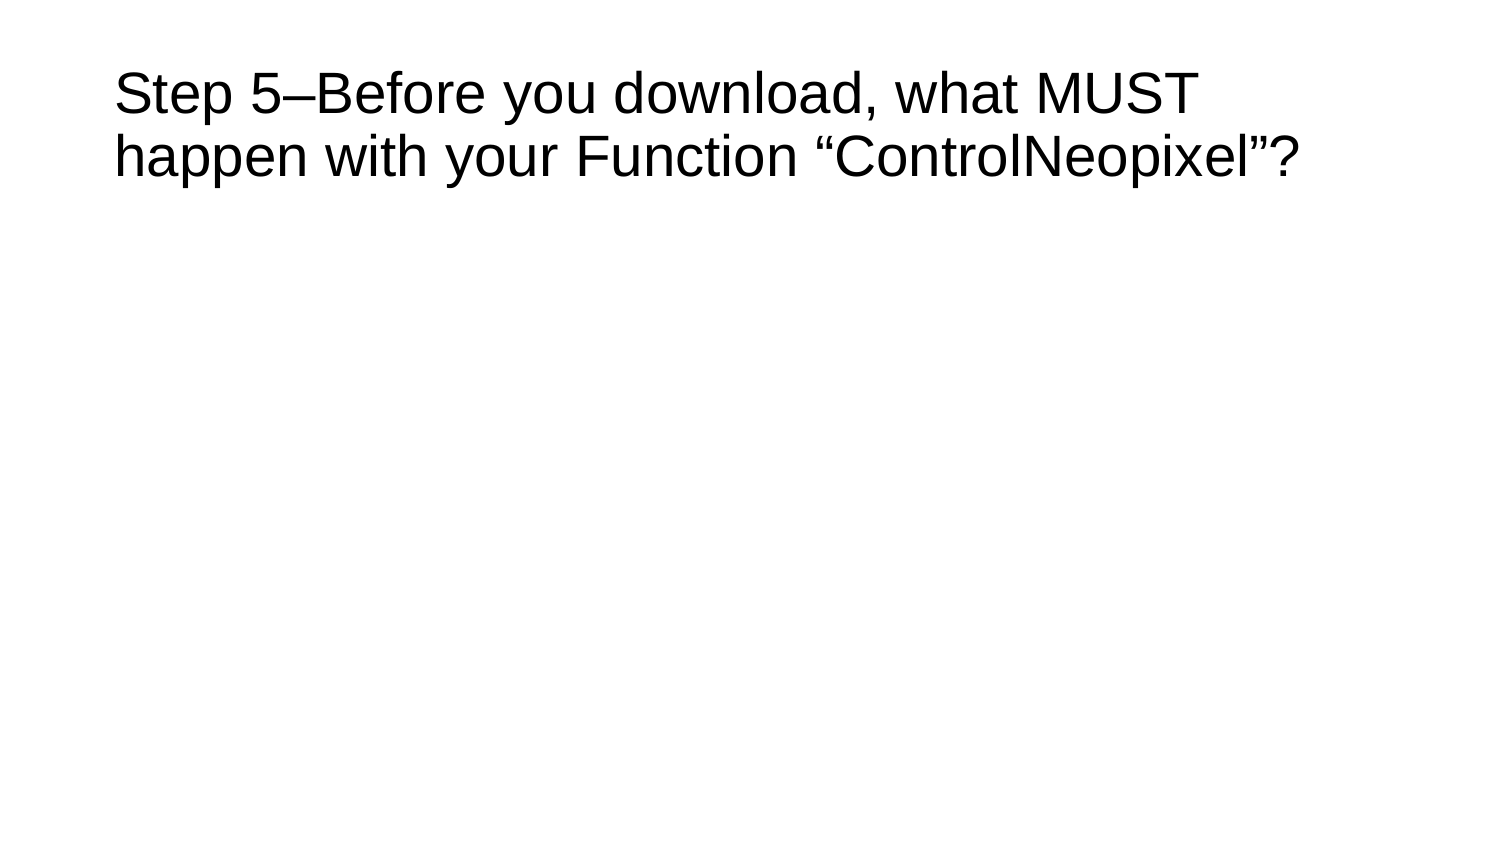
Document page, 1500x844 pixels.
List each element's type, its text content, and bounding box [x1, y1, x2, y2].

title Step 5–Before you download, what MUST happen with your Function “ControlNeopixel”? [103, 44, 1397, 208]
